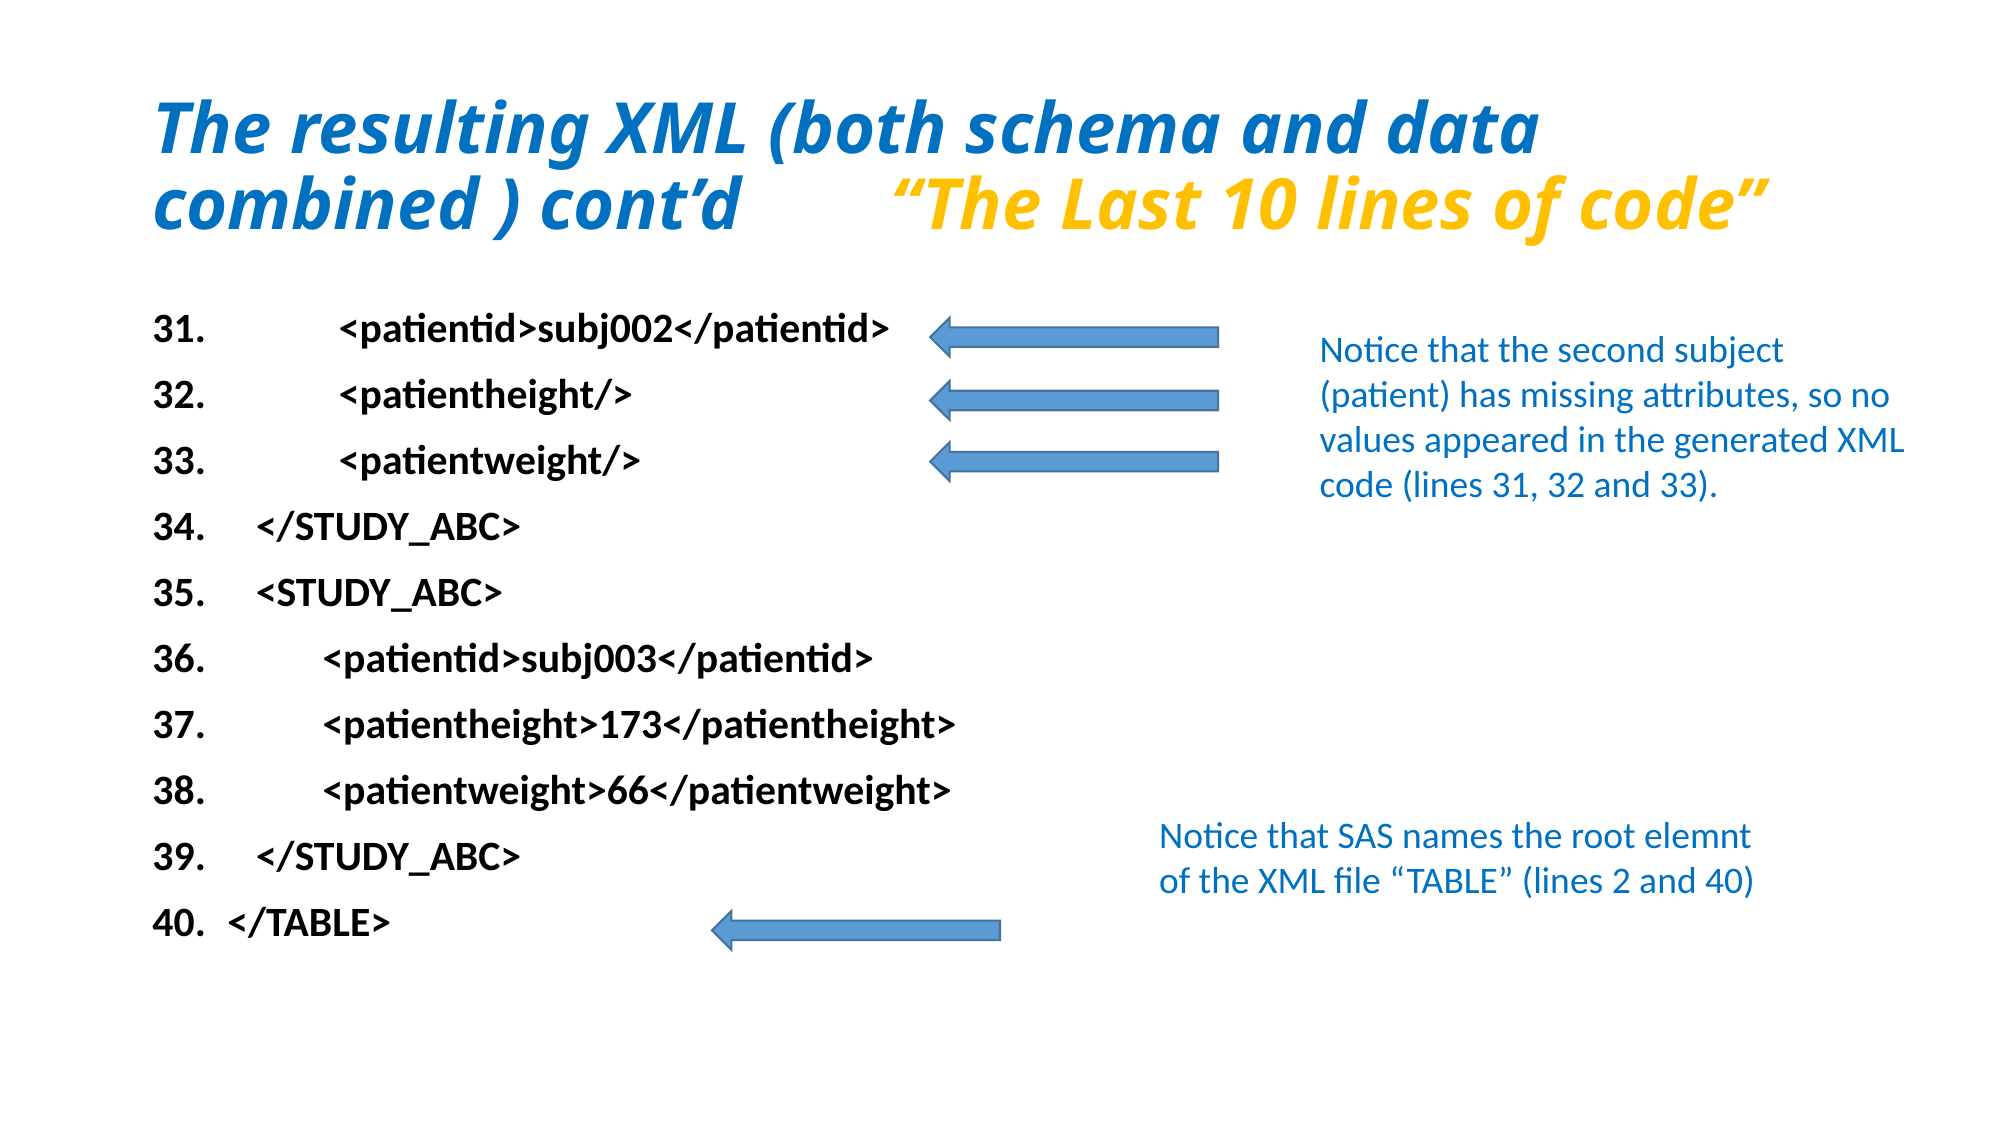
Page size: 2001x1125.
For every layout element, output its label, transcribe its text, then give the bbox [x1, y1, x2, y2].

text_box [710, 908, 1002, 953]
text_box Notice that the second subject (patient) has missing attributes, so no values appeared in the generated XML code (lines 31, 32 and 33). [1304, 317, 1928, 513]
text_box [928, 315, 1220, 360]
text_box [928, 439, 1220, 484]
list 31. <patientid>subj002</patientid> 32. <patientheight/> 33. <patientweight/> </STUDY_ABC> <STUDY_ABC> <patientid>subj003</patientid> <patientheight>173</patientheight> <patientweight>66</patientweight> </STUDY_ABC> </TABLE> [137, 299, 1863, 1014]
text_box [928, 378, 1220, 423]
text_box Notice that SAS names the root elemnt of the XML file “TABLE” (lines 2 and 40) [1144, 803, 1780, 909]
title The resulting XML (both schema and data combined ) cont’d “The Last 10 lines of code” [137, 59, 1863, 278]
